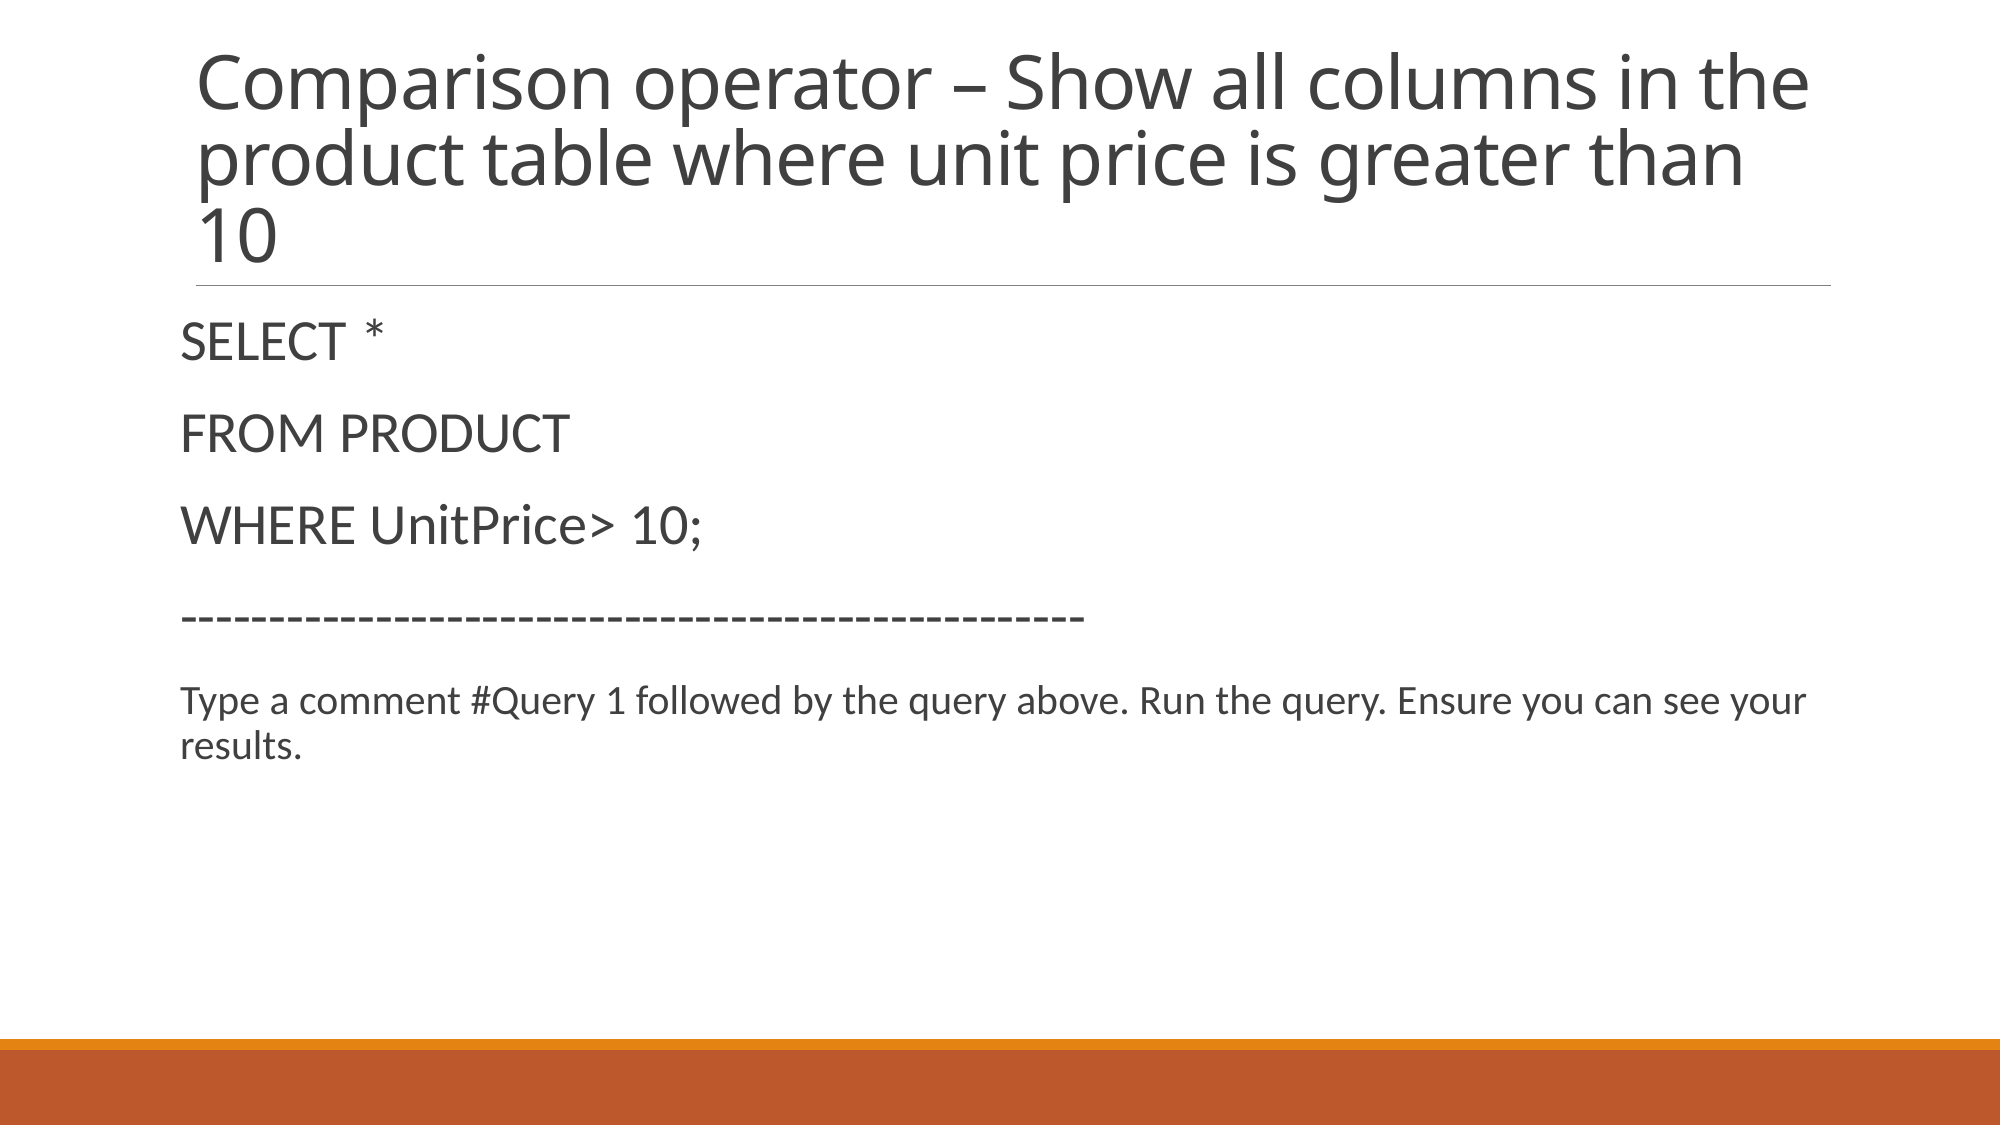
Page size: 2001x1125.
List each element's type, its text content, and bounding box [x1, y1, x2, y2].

list SELECT * FROM PRODUCT WHERE UnitPrice> 10; --------------------------------------------------- Type a comment #Query 1 followed by the query above. Run the query. Ensure you can see your results. [180, 302, 1830, 963]
title Comparison operator – Show all columns in the product table where unit price is greater than 10 [180, 47, 1830, 285]
